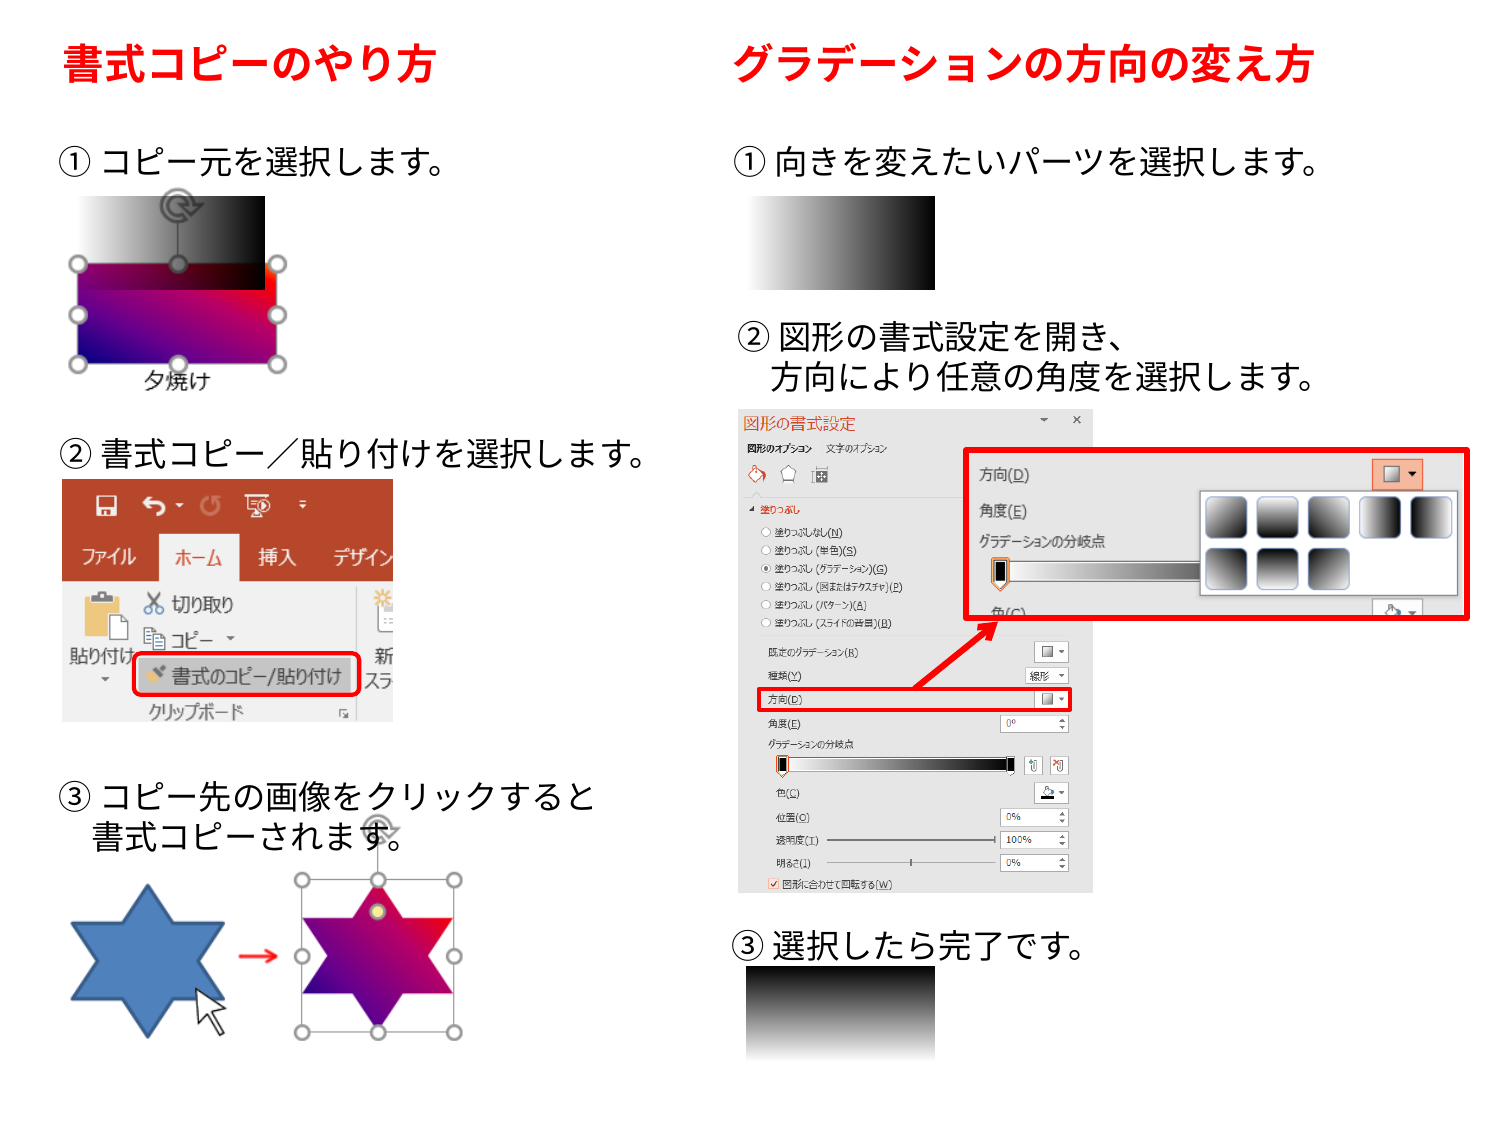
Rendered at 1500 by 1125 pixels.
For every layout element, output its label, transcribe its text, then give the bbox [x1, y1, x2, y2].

picture [54, 798, 471, 1066]
text_box ①コピー元を選択します。 [43, 133, 478, 189]
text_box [61, 479, 393, 723]
text_box ②書式コピー／貼り付けを選択します。 [44, 425, 678, 481]
text_box ①向きを変えたいパーツを選択します。 [718, 133, 1351, 189]
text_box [738, 409, 1093, 894]
text_box グラデーションの方向の変え方 [717, 30, 1331, 96]
text_box ②図形の書式設定を開き、 方向により任意の角度を選択します。 [722, 309, 1347, 404]
text_box [744, 194, 936, 292]
text_box [744, 965, 936, 1062]
text_box ③コピー先の画像をクリックすると 書式コピーされます。 [43, 769, 680, 864]
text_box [914, 621, 999, 690]
text_box 書式コピーのやり方 [47, 30, 454, 96]
text_box ③選択したら完了です。 [716, 918, 1118, 973]
picture [968, 453, 1464, 616]
picture [62, 178, 297, 399]
